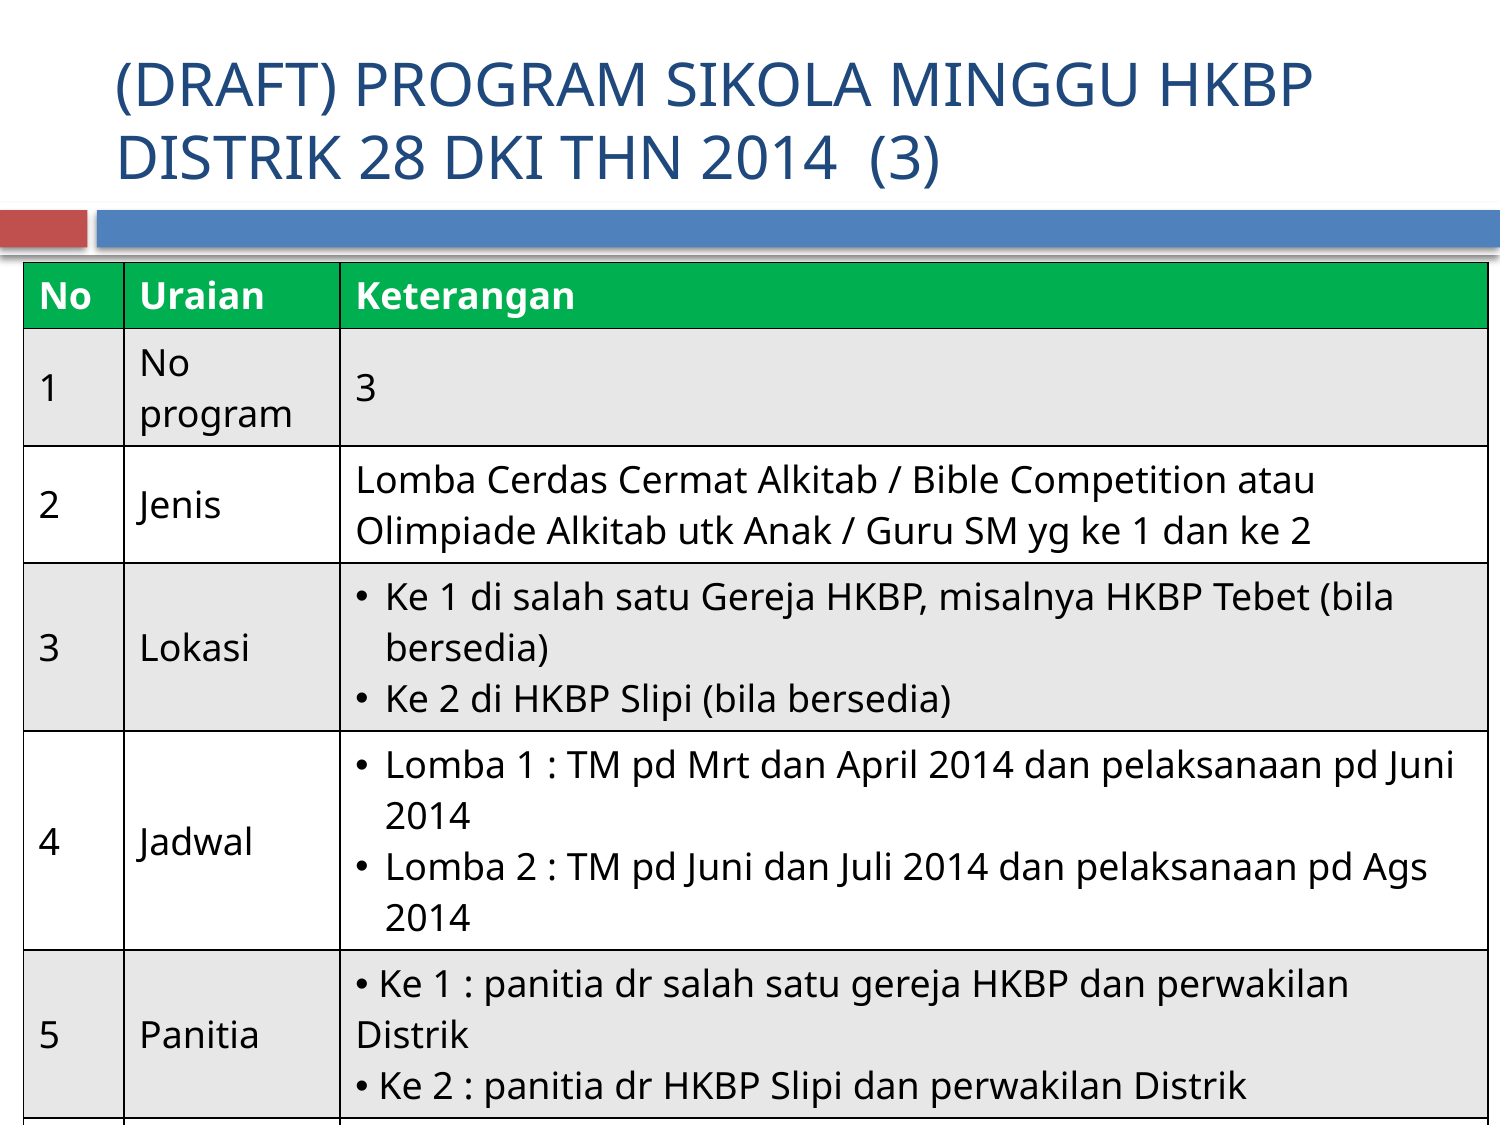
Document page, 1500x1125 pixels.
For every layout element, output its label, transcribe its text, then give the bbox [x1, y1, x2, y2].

table_cell Jadwal [125, 732, 339, 949]
table_cell 6 [24, 1119, 123, 1125]
table_cell 2 [24, 447, 123, 562]
table_cell Jenis [125, 447, 339, 562]
table_cell Kuota Peserta [125, 1119, 339, 1125]
table_header Keterangan [341, 263, 1487, 328]
table_cell Ke 1 di salah satu Gereja HKBP, misalnya HKBP Tebet (bila bersedia) Ke 2 di HKBP Slipi (bila bersedia) [341, 564, 1487, 730]
table_cell 4 [24, 732, 123, 949]
table_cell Ke 1 : panitia dr salah satu gereja HKBP dan perwakilan Distrik Ke 2 : panitia dr HKBP Slipi dan perwakilan Distrik [341, 951, 1487, 1117]
table_header No [24, 263, 123, 328]
table_cell Lomba 1 : TM pd Mrt dan April 2014 dan pelaksanaan pd Juni 2014 Lomba 2 : TM pd Juni dan Juli 2014 dan pelaksanaan pd Ags 2014 [341, 732, 1487, 949]
table_cell 1 [24, 329, 123, 445]
table_cell Lokasi [125, 564, 339, 730]
table_cell Target 40 Huria yg terlibat Ada 5 anak / tim atau huria Total 200 anak yg berpartisipasi tiap lomba [341, 1119, 1487, 1125]
title (DRAFT) PROGRAM SIKOLA MINGGU HKBP DISTRIK 28 DKI THN 2014 (3) [100, 37, 1438, 200]
table_cell 3 [341, 329, 1487, 445]
table_cell Lomba Cerdas Cermat Alkitab / Bible Competition atau Olimpiade Alkitab utk Anak / Guru SM yg ke 1 dan ke 2 [341, 447, 1487, 562]
table_header Uraian [125, 263, 339, 328]
table_cell 5 [24, 951, 123, 1117]
table_cell No program [125, 329, 339, 445]
table_cell Panitia [125, 951, 339, 1117]
table_cell 3 [24, 564, 123, 730]
